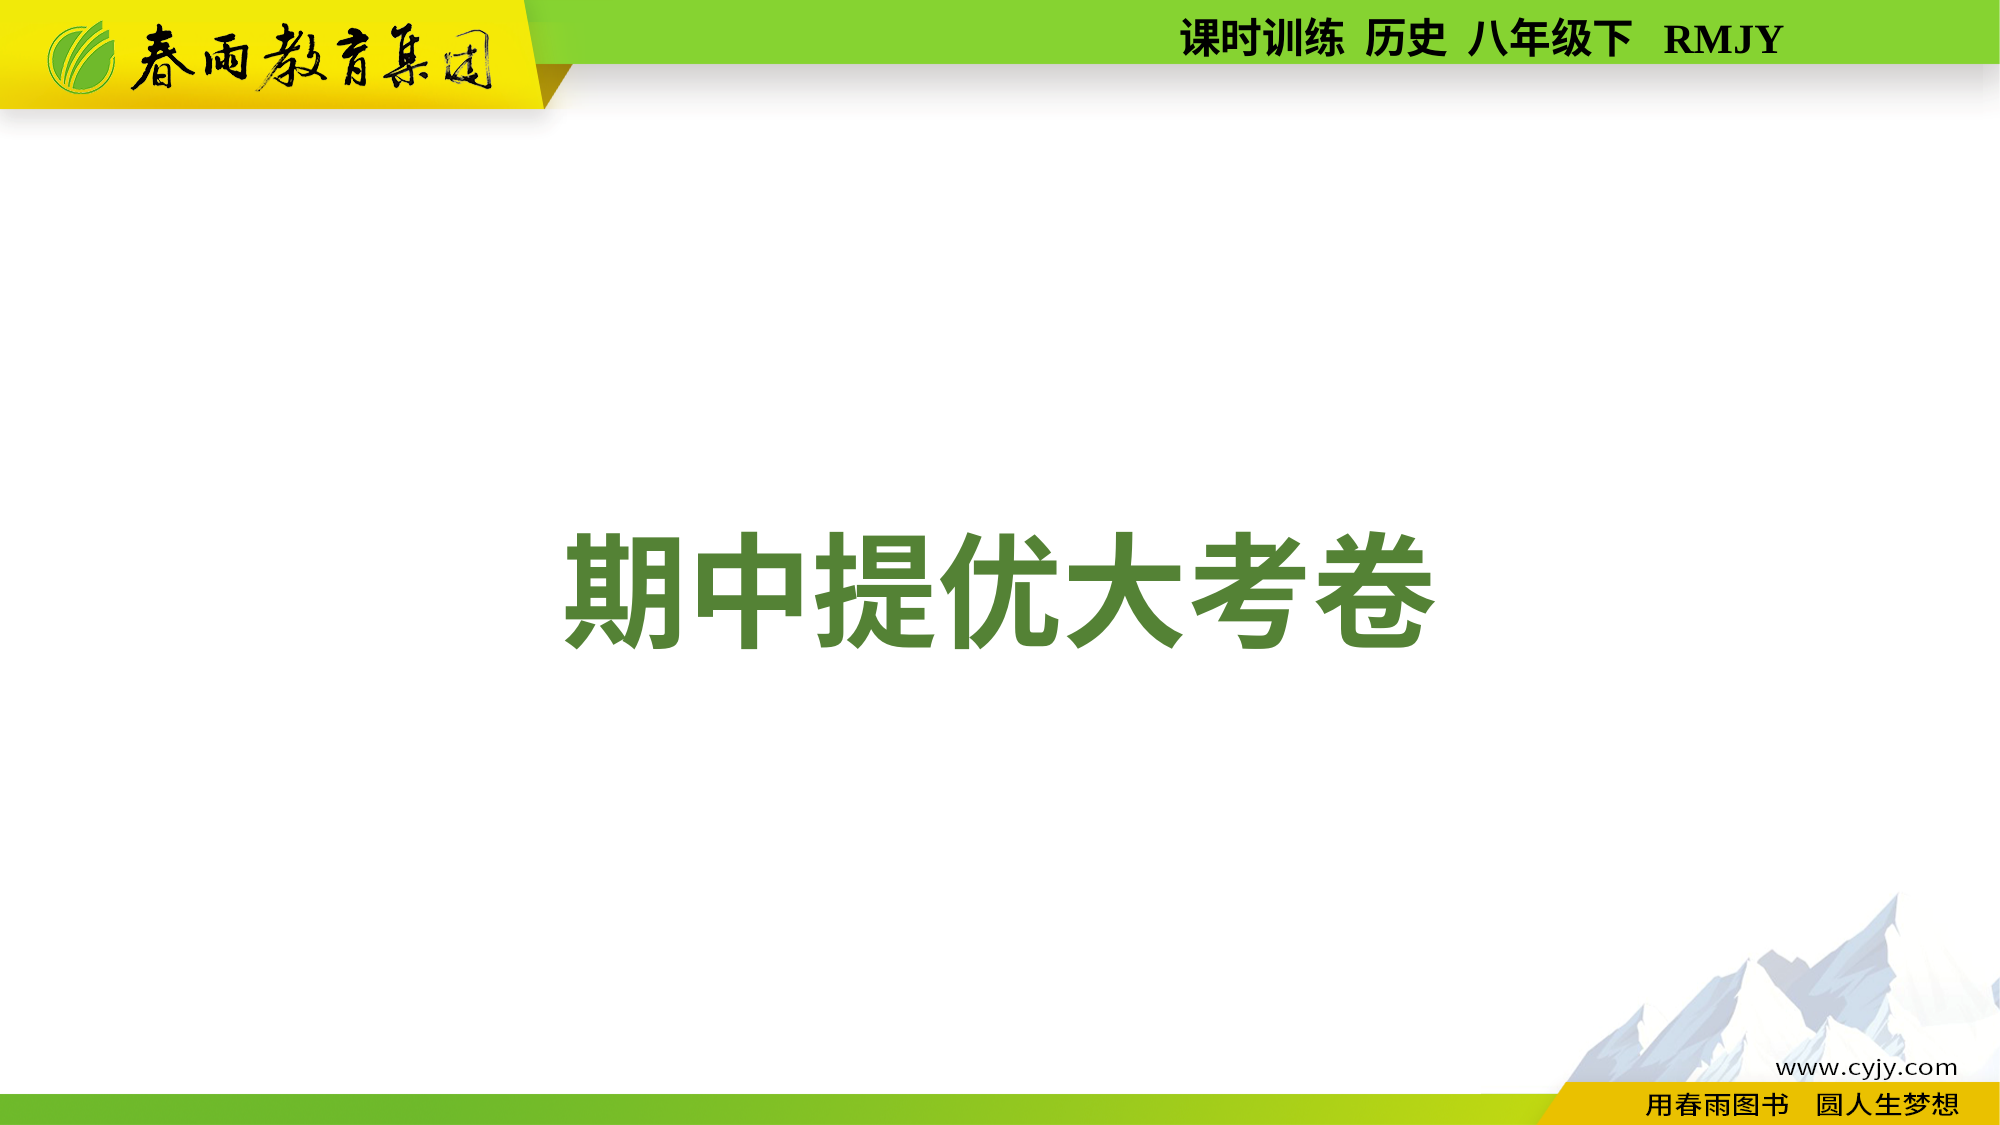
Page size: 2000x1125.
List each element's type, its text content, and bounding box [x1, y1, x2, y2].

text_box 期中提优大考卷 [0, 431, 2000, 672]
picture [0, 0, 2000, 431]
picture [0, 672, 2000, 1125]
